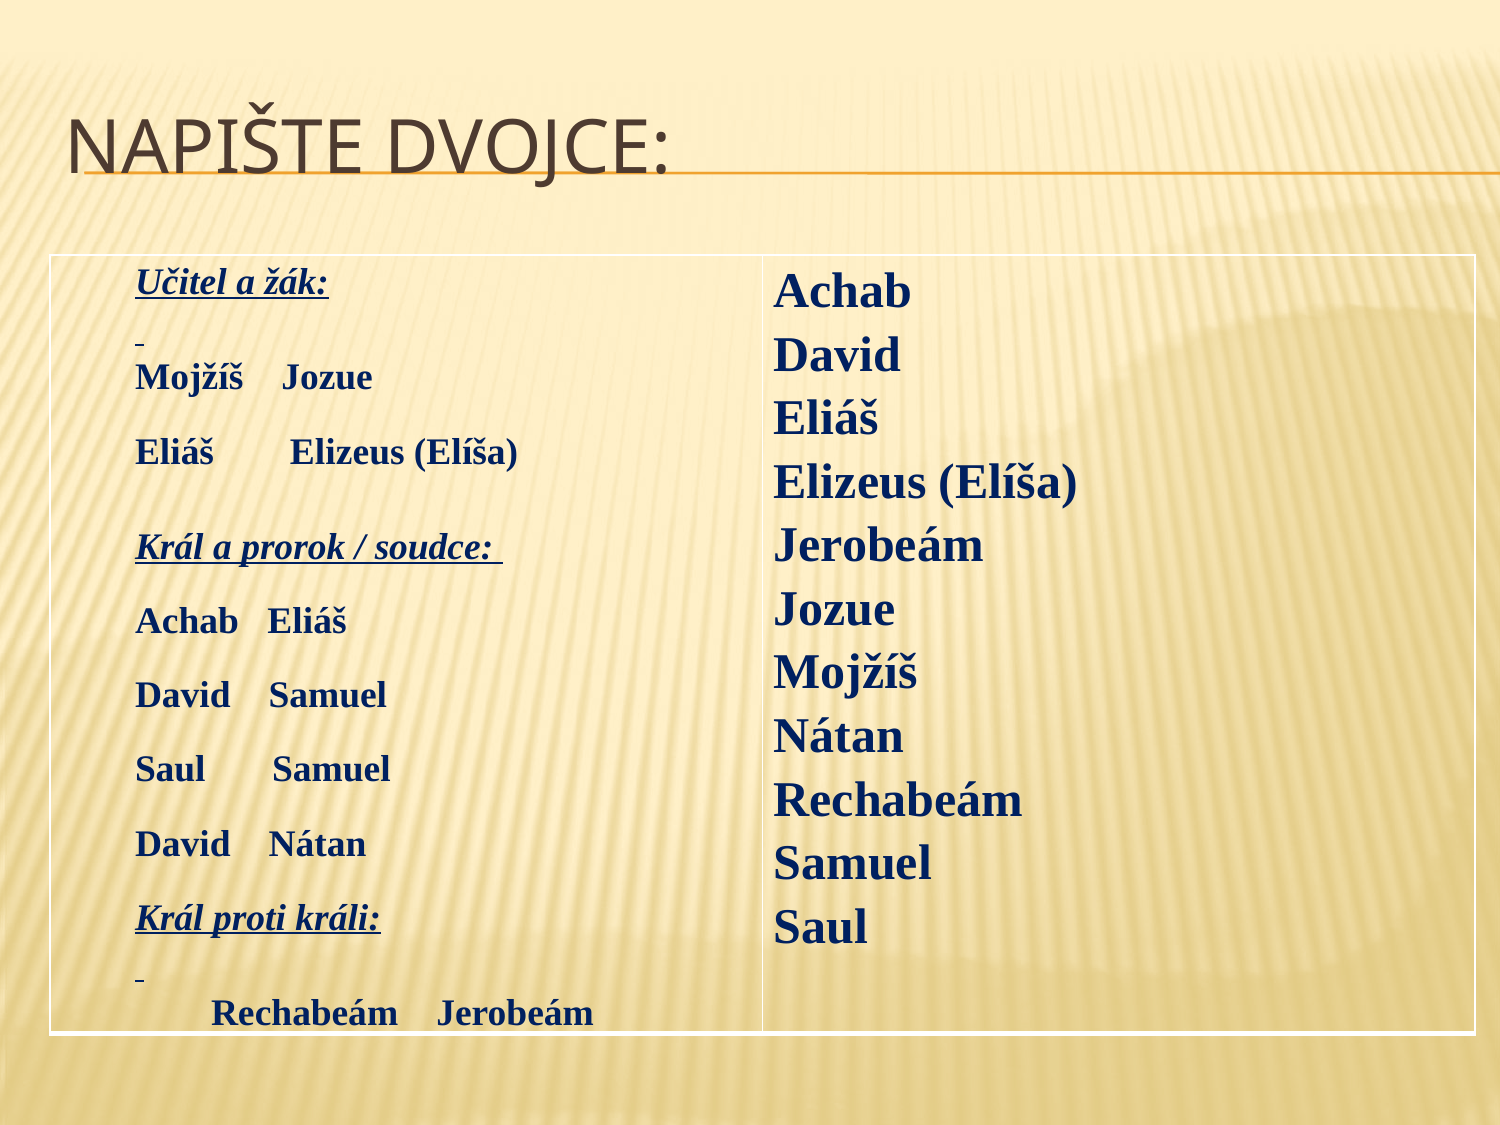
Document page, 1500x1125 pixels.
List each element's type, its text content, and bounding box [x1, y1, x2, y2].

table_header Achab David Eliáš Elizeus (Elíša) Jerobeám Jozue Mojžíš Nátan Rechabeám Samuel Saul [763, 256, 1474, 1031]
table_header Učitel a žák: Mojžíš Jozue Eliáš Elizeus (Elíša) Král a prorok / soudce: Achab Eliáš David Samuel Saul Samuel David Nátan Král proti králi: Rechabeám Jerobeám [51, 256, 762, 1031]
title Napište dvojce: [50, 75, 1475, 213]
